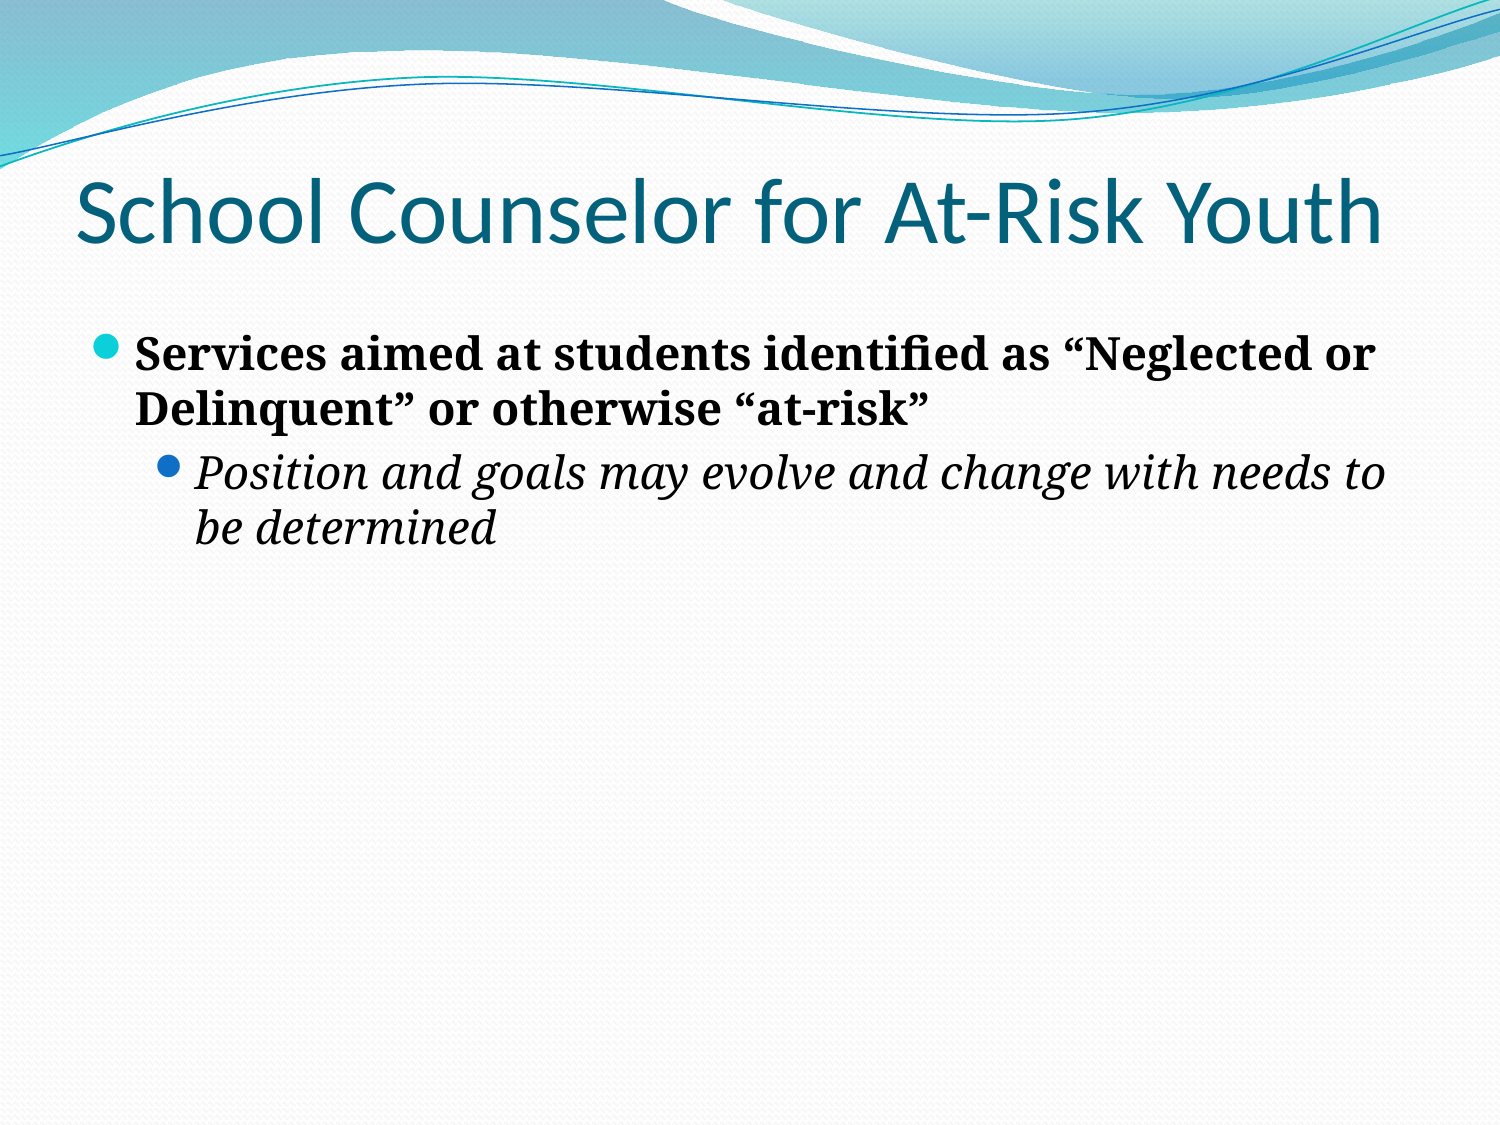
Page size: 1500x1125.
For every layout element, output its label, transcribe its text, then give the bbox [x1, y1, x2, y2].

list Services aimed at students identified as “Neglected or Delinquent” or otherwise “at-risk” Position and goals may evolve and change with needs to be determined [75, 317, 1425, 1038]
title School Counselor for At-Risk Youth [75, 115, 1425, 263]
